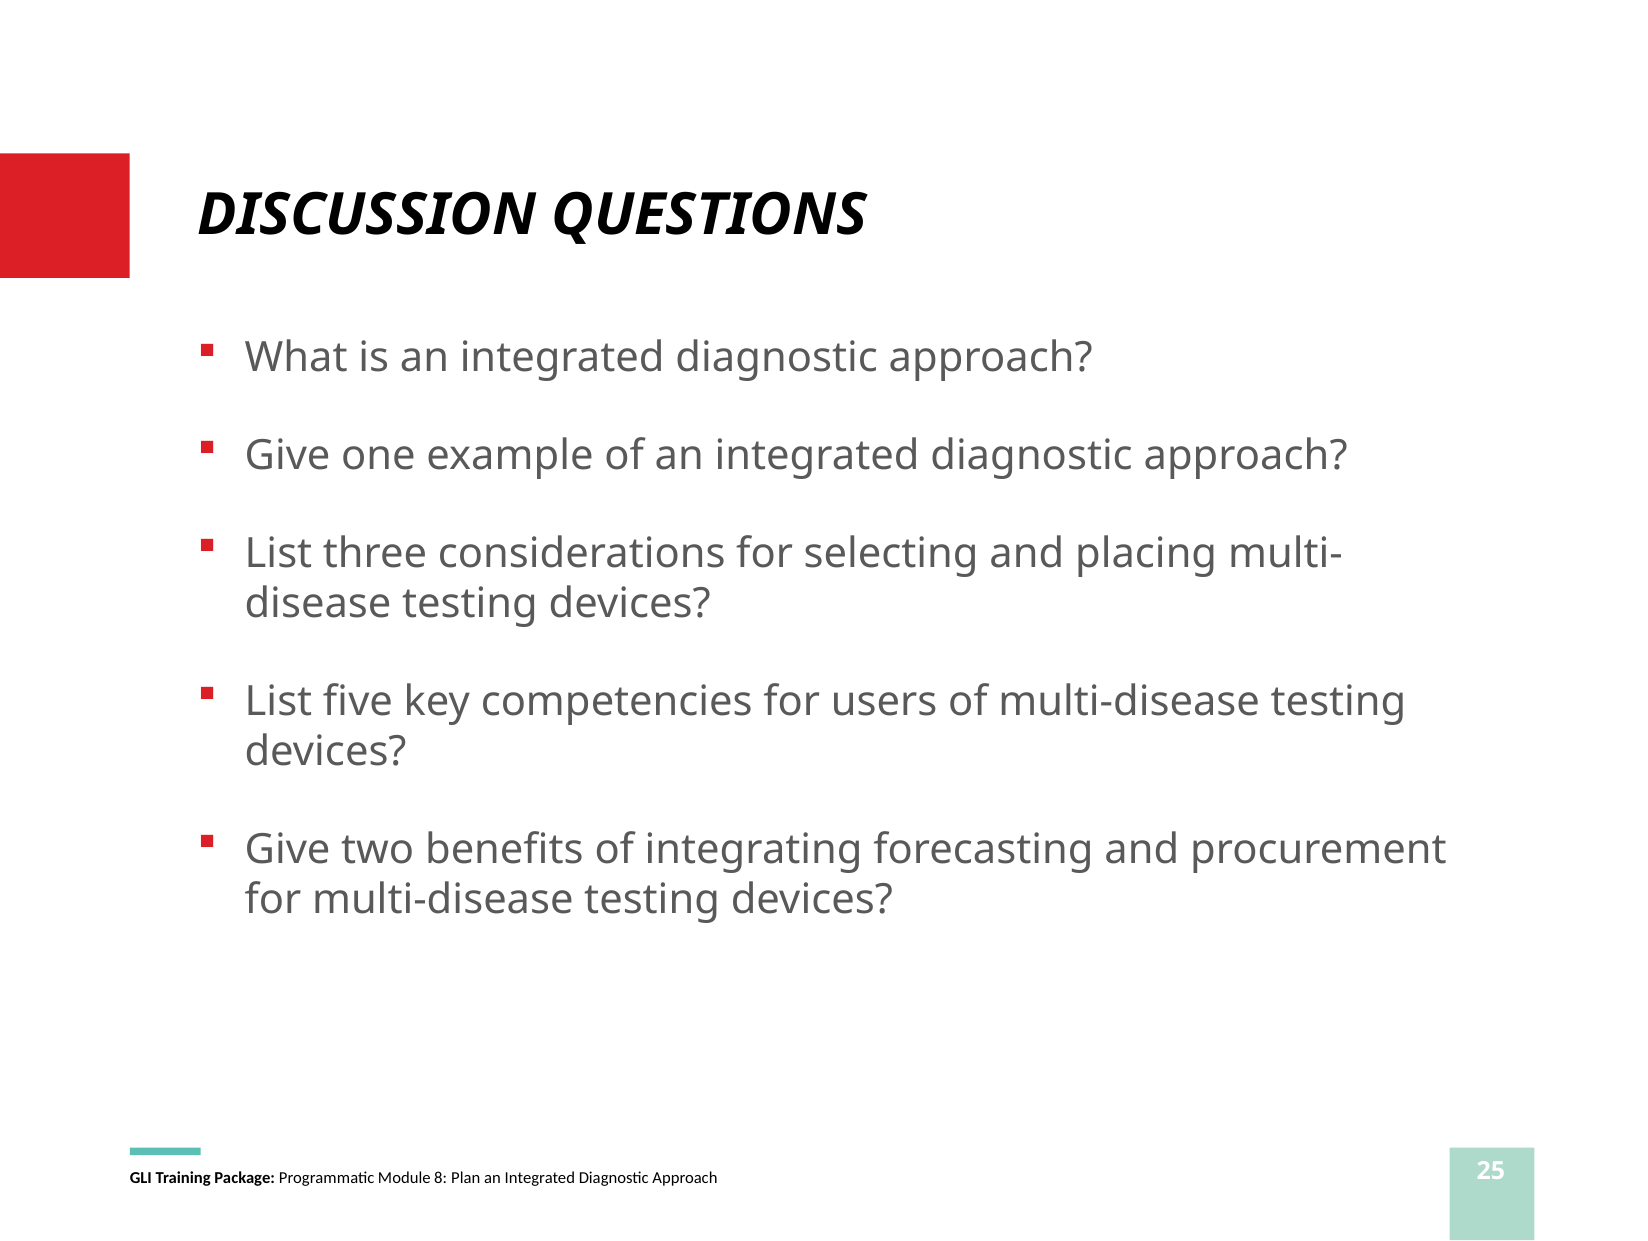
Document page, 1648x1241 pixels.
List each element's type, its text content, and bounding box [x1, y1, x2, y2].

title DISCUSSION QUESTIONS [197, 153, 1450, 278]
list What is an integrated diagnostic approach? Give one example of an integrated diagnostic approach? List three considerations for selecting and placing multi-disease testing devices? List five key competencies for users of multi-disease testing devices? Give two benefits of integrating forecasting and procurement for multi-disease testing devices? [197, 330, 1450, 1087]
